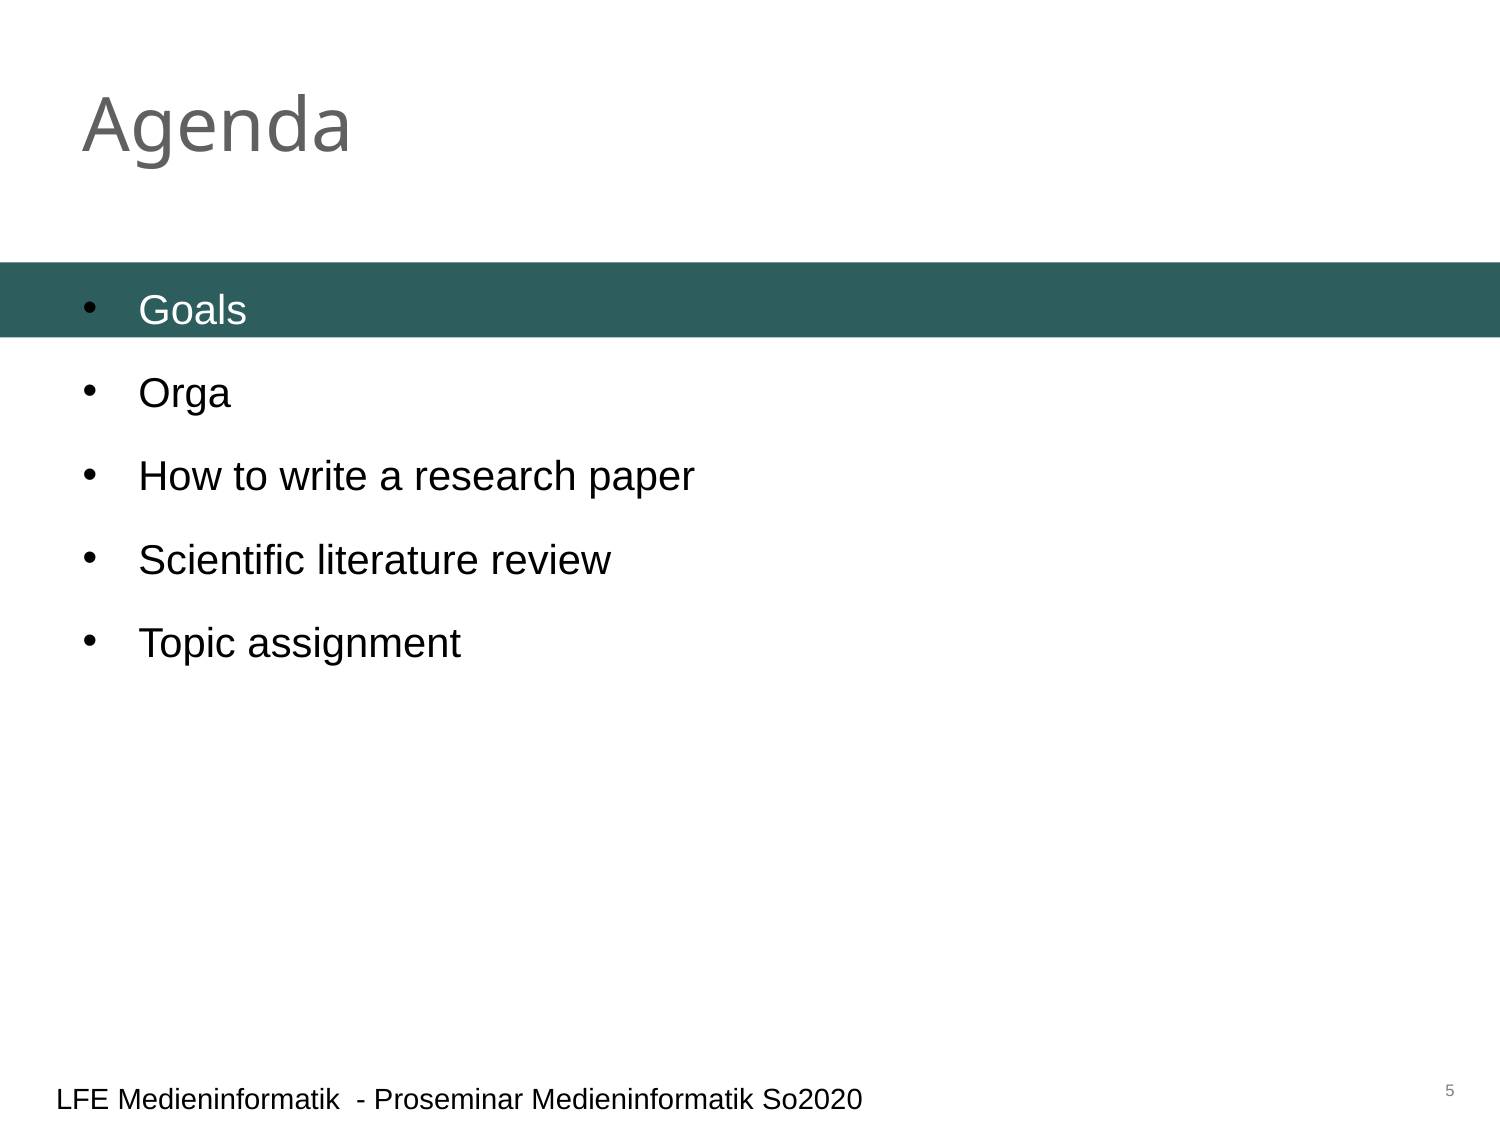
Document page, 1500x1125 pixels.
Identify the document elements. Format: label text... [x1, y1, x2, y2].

text_box [0, 262, 74, 338]
text_box Goals Orga How to write a research paper Scientific literature review Topic assignment [74, 249, 1425, 1005]
text_box [1425, 262, 1500, 338]
text_box Agenda [74, 28, 1425, 216]
text_box 5 [1362, 1072, 1463, 1108]
